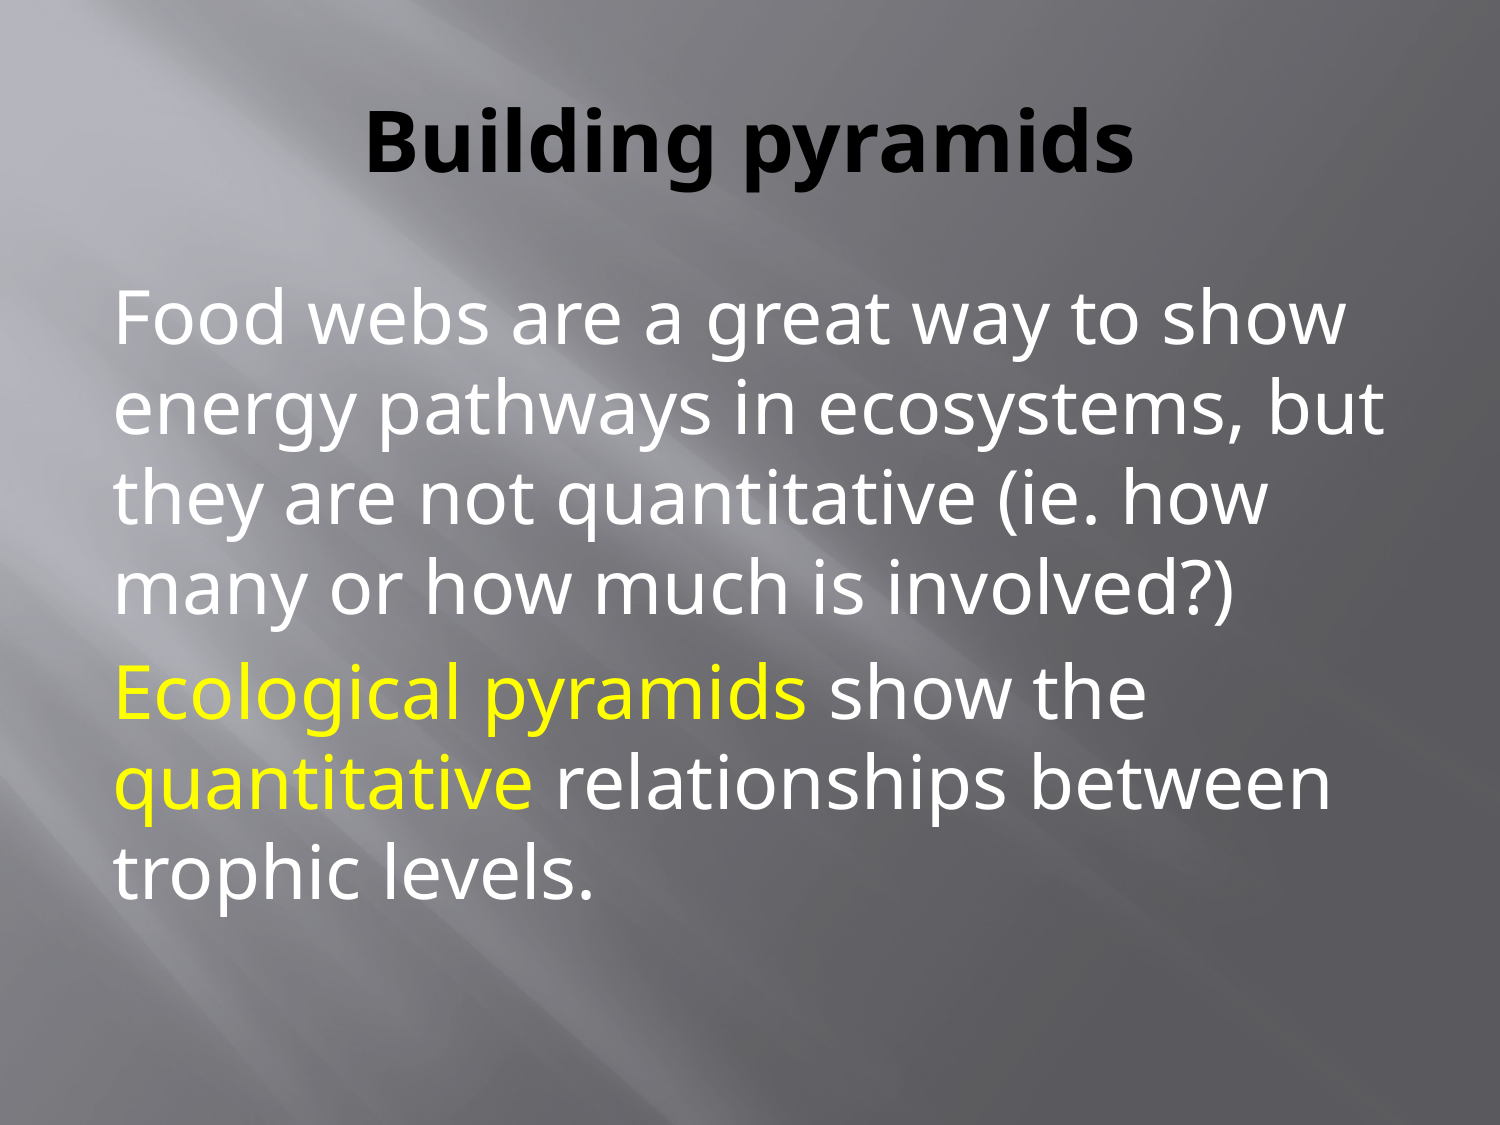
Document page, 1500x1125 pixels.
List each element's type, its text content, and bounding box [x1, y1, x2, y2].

title Building pyramids [75, 45, 1425, 233]
list Food webs are a great way to show energy pathways in ecosystems, but they are not quantitative (ie. how many or how much is involved?) Ecological pyramids show the quantitative relationships between trophic levels. [75, 262, 1425, 1035]
